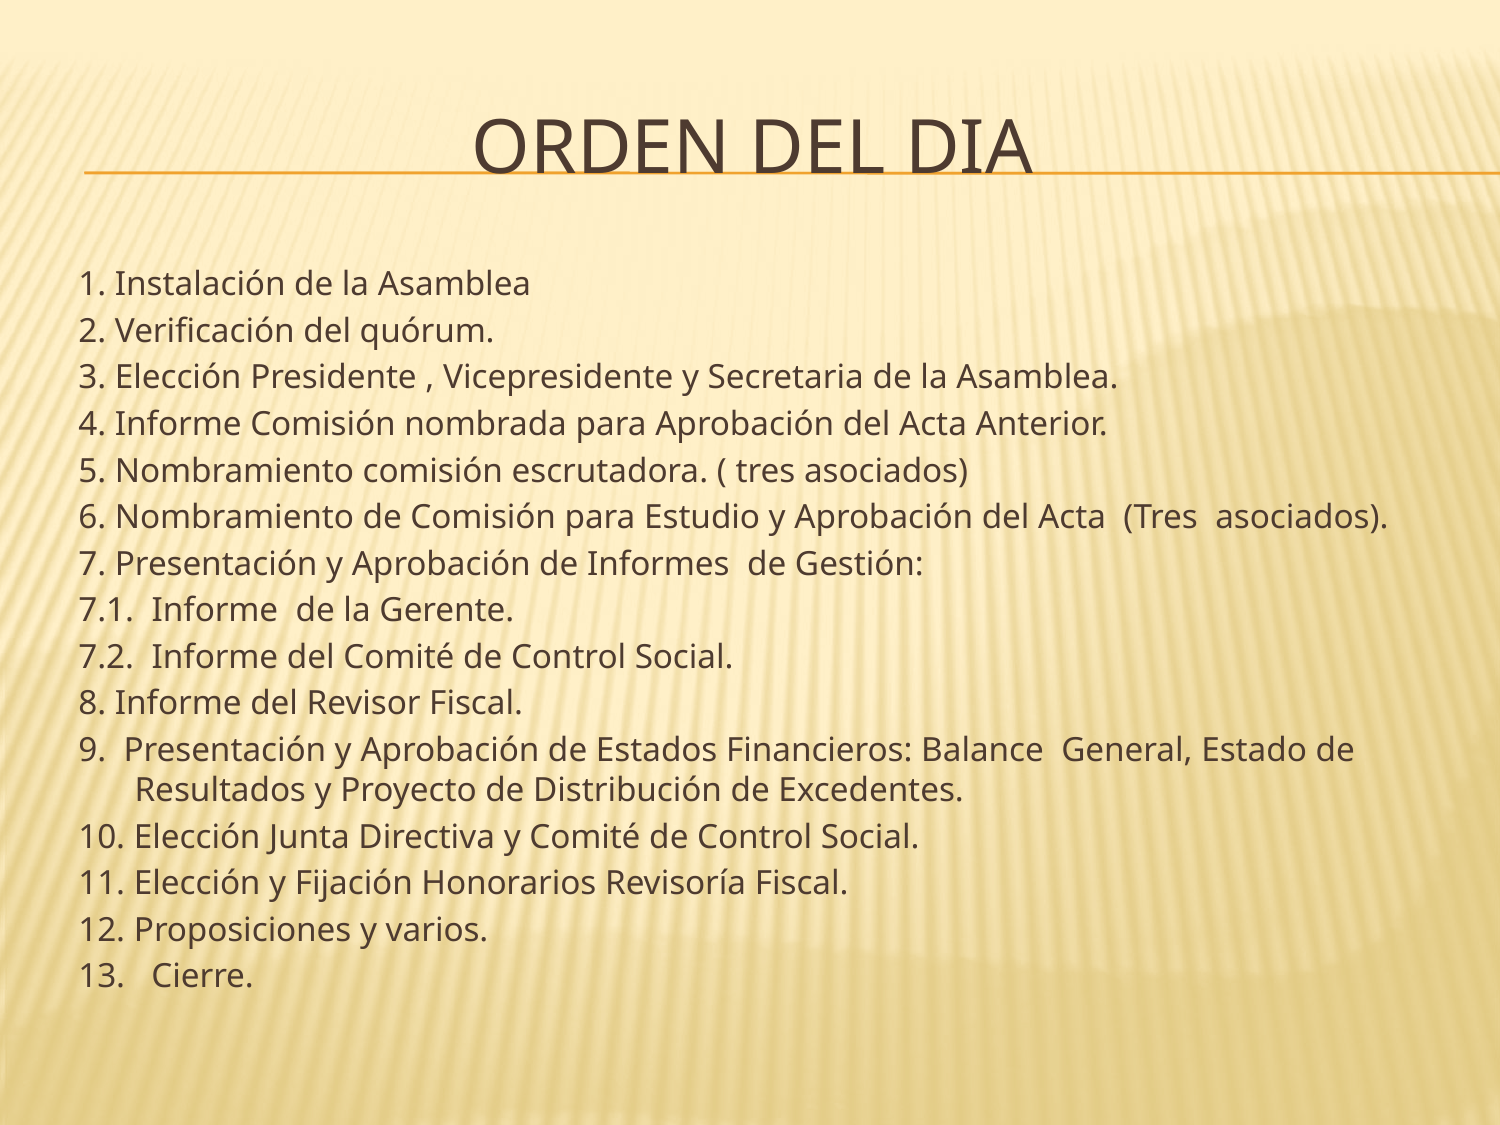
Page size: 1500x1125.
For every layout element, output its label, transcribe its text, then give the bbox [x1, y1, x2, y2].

title ORDEN DEL DIA [50, 75, 1475, 213]
list 1. Instalación de la Asamblea 2. Verificación del quórum. 3. Elección Presidente , Vicepresidente y Secretaria de la Asamblea. 4. Informe Comisión nombrada para Aprobación del Acta Anterior. 5. Nombramiento comisión escrutadora. ( tres asociados) 6. Nombramiento de Comisión para Estudio y Aprobación del Acta (Tres asociados). 7. Presentación y Aprobación de Informes de Gestión: 7.1. Informe de la Gerente. 7.2. Informe del Comité de Control Social. 8. Informe del Revisor Fiscal. 9. Presentación y Aprobación de Estados Financieros: Balance General, Estado de Resultados y Proyecto de Distribución de Excedentes. 10. Elección Junta Directiva y Comité de Control Social. 11. Elección y Fijación Honorarios Revisoría Fiscal. 12. Proposiciones y varios. 13. Cierre. [50, 254, 1475, 998]
